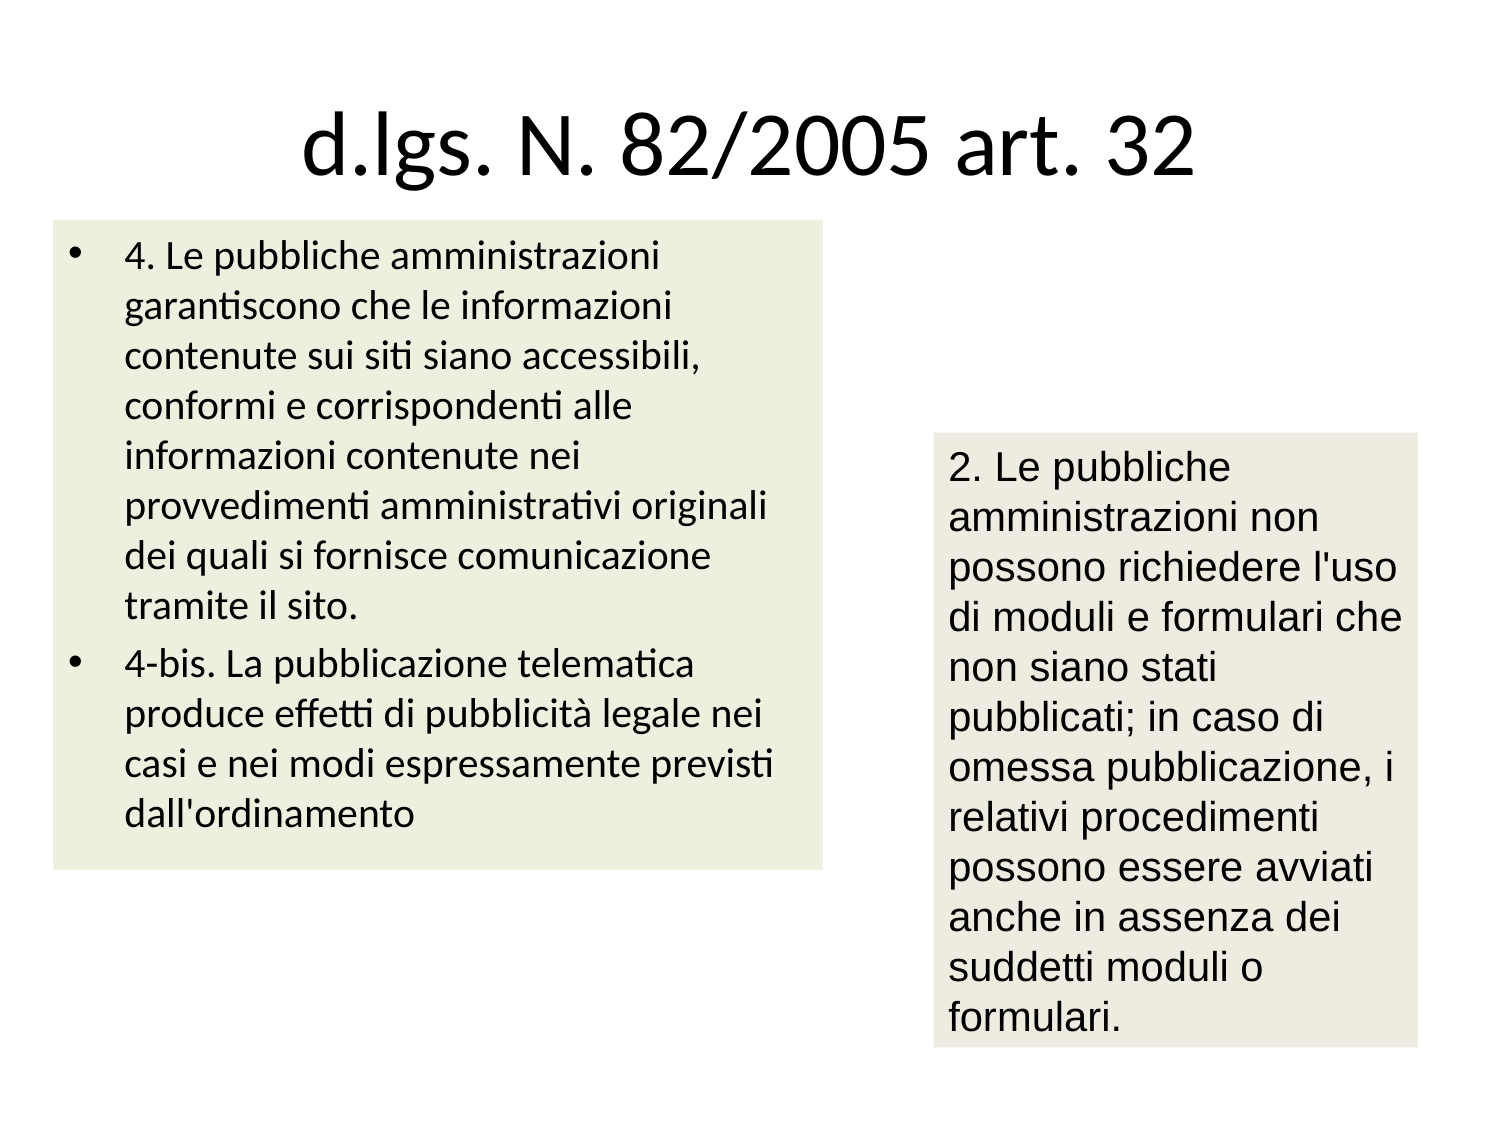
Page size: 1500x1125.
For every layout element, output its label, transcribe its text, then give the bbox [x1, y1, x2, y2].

list 4. Le pubbliche amministrazioni garantiscono che le informazioni contenute sui siti siano accessibili, conformi e corrispondenti alle informazioni contenute nei provvedimenti amministrativi originali dei quali si fornisce comunicazione tramite il sito. 4-bis. La pubblicazione telematica produce effetti di pubblicità legale nei casi e nei modi espressamente previsti dall'ordinamento [52, 219, 823, 870]
title d.lgs. N. 82/2005 art. 32 [74, 44, 1426, 233]
text_box 2. Le pubbliche amministrazioni non possono richiedere l'uso di moduli e formulari che non siano stati pubblicati; in caso di omessa pubblicazione, i relativi procedimenti possono essere avviati anche in assenza dei suddetti moduli o formulari. [933, 432, 1418, 1048]
